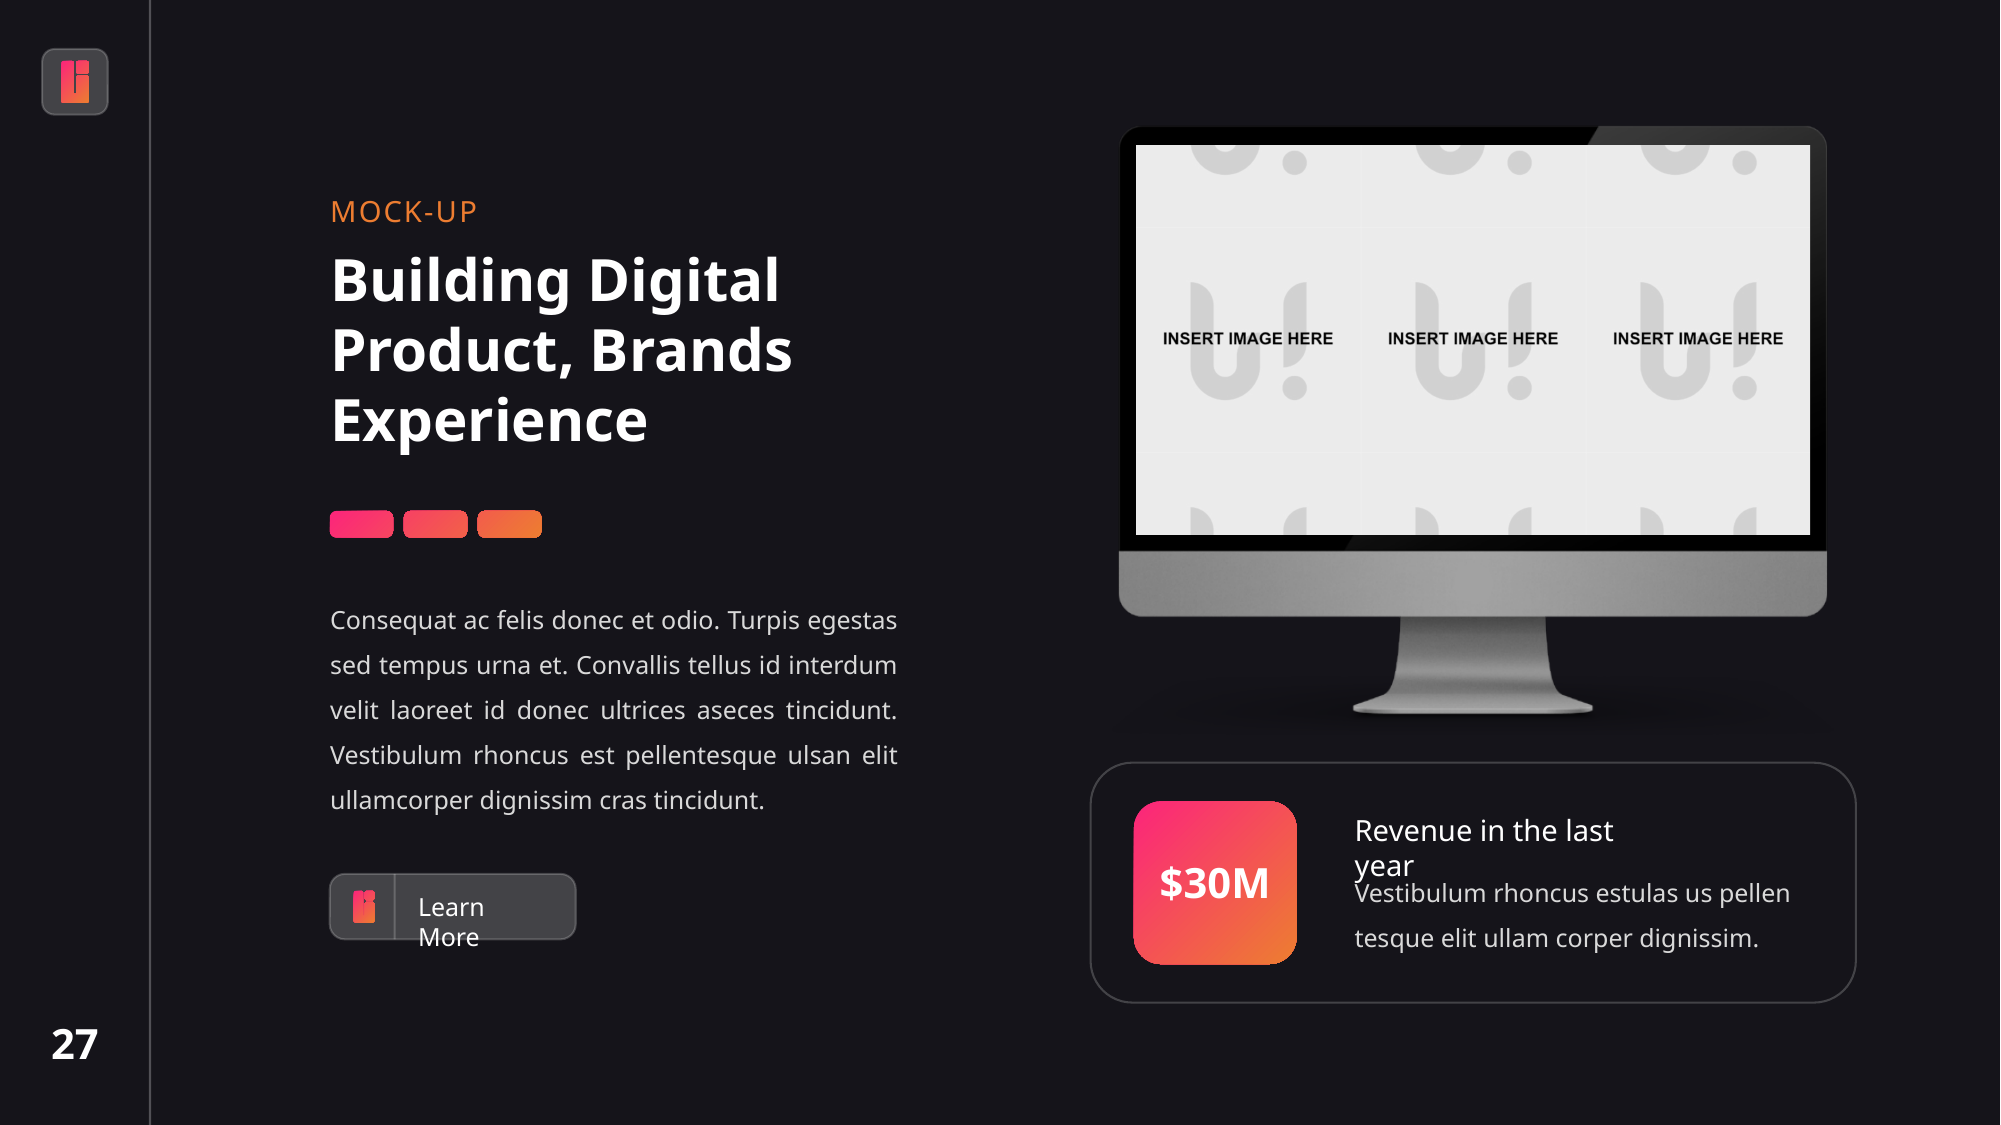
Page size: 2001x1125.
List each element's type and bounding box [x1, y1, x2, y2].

text_box [1105, 19, 1841, 965]
text_box [315, 185, 914, 940]
picture [1136, 145, 1811, 535]
text_box [1089, 771, 1857, 1004]
